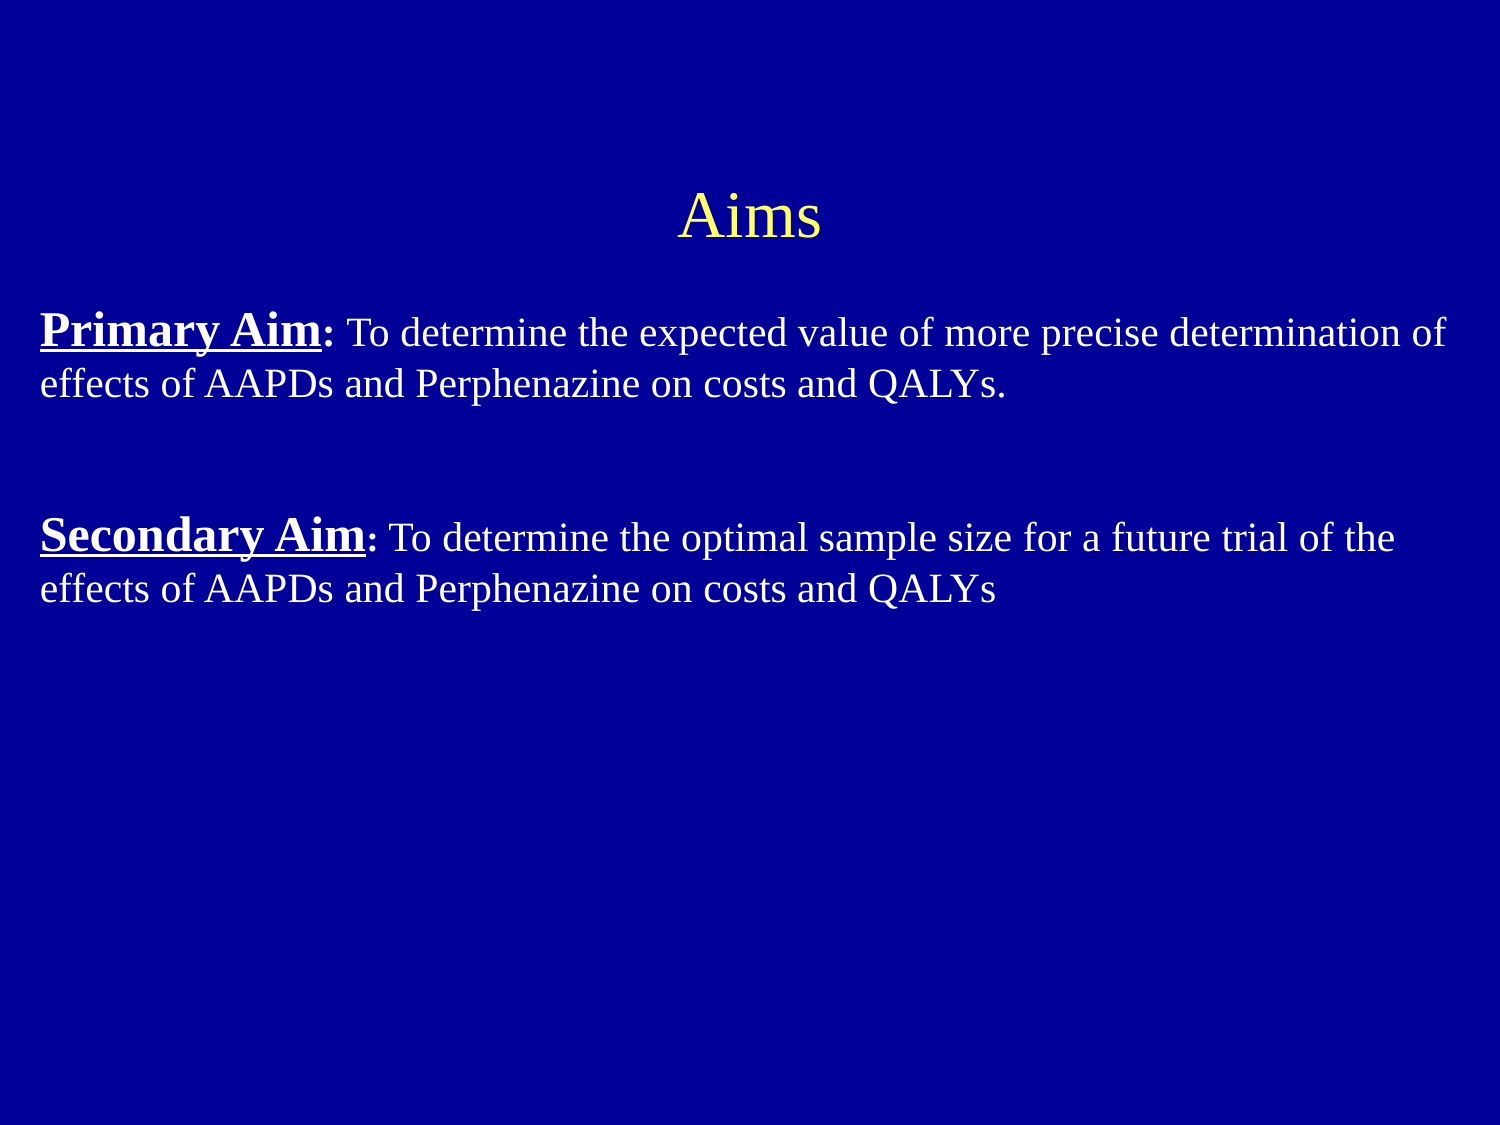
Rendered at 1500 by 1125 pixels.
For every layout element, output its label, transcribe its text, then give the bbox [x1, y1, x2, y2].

text_box Aims Primary Aim: To determine the expected value of more precise determination of effects of AAPDs and Perphenazine on costs and QALYs. Secondary Aim: To determine the optimal sample size for a future trial of the effects of AAPDs and Perphenazine on costs and QALYs [24, 163, 1475, 754]
